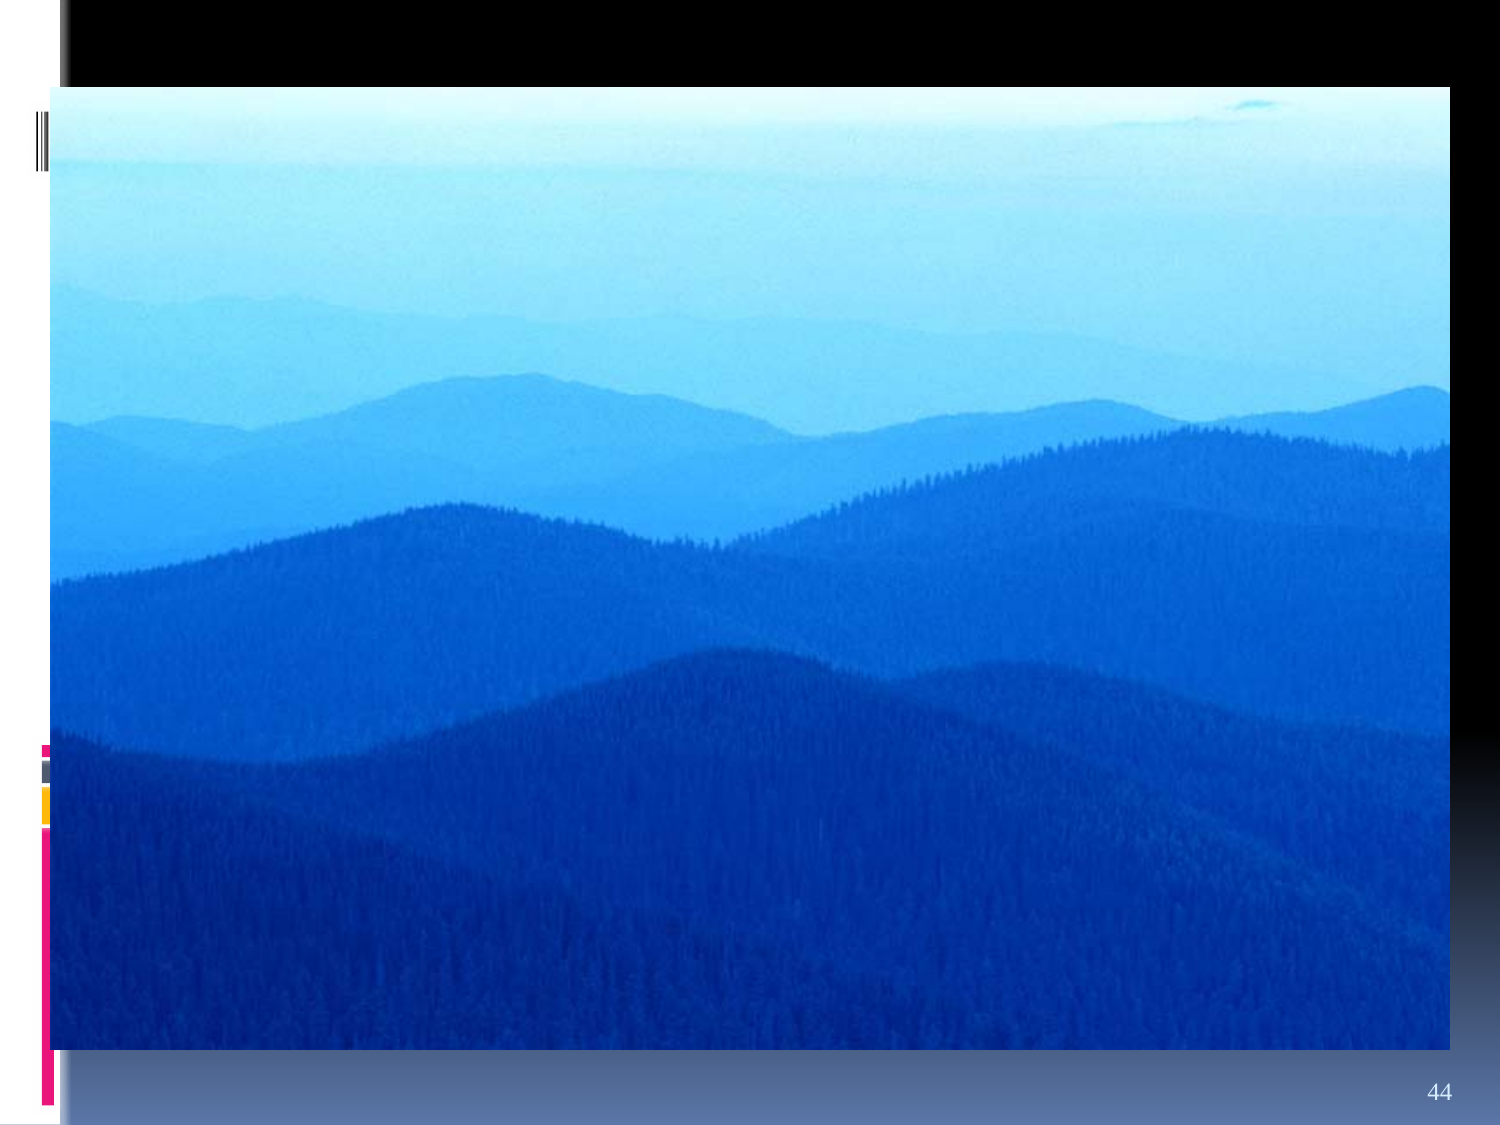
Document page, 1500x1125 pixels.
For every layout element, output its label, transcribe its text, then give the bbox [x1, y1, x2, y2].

slide_number 44 [1412, 1052, 1488, 1113]
picture [49, 86, 1451, 1051]
